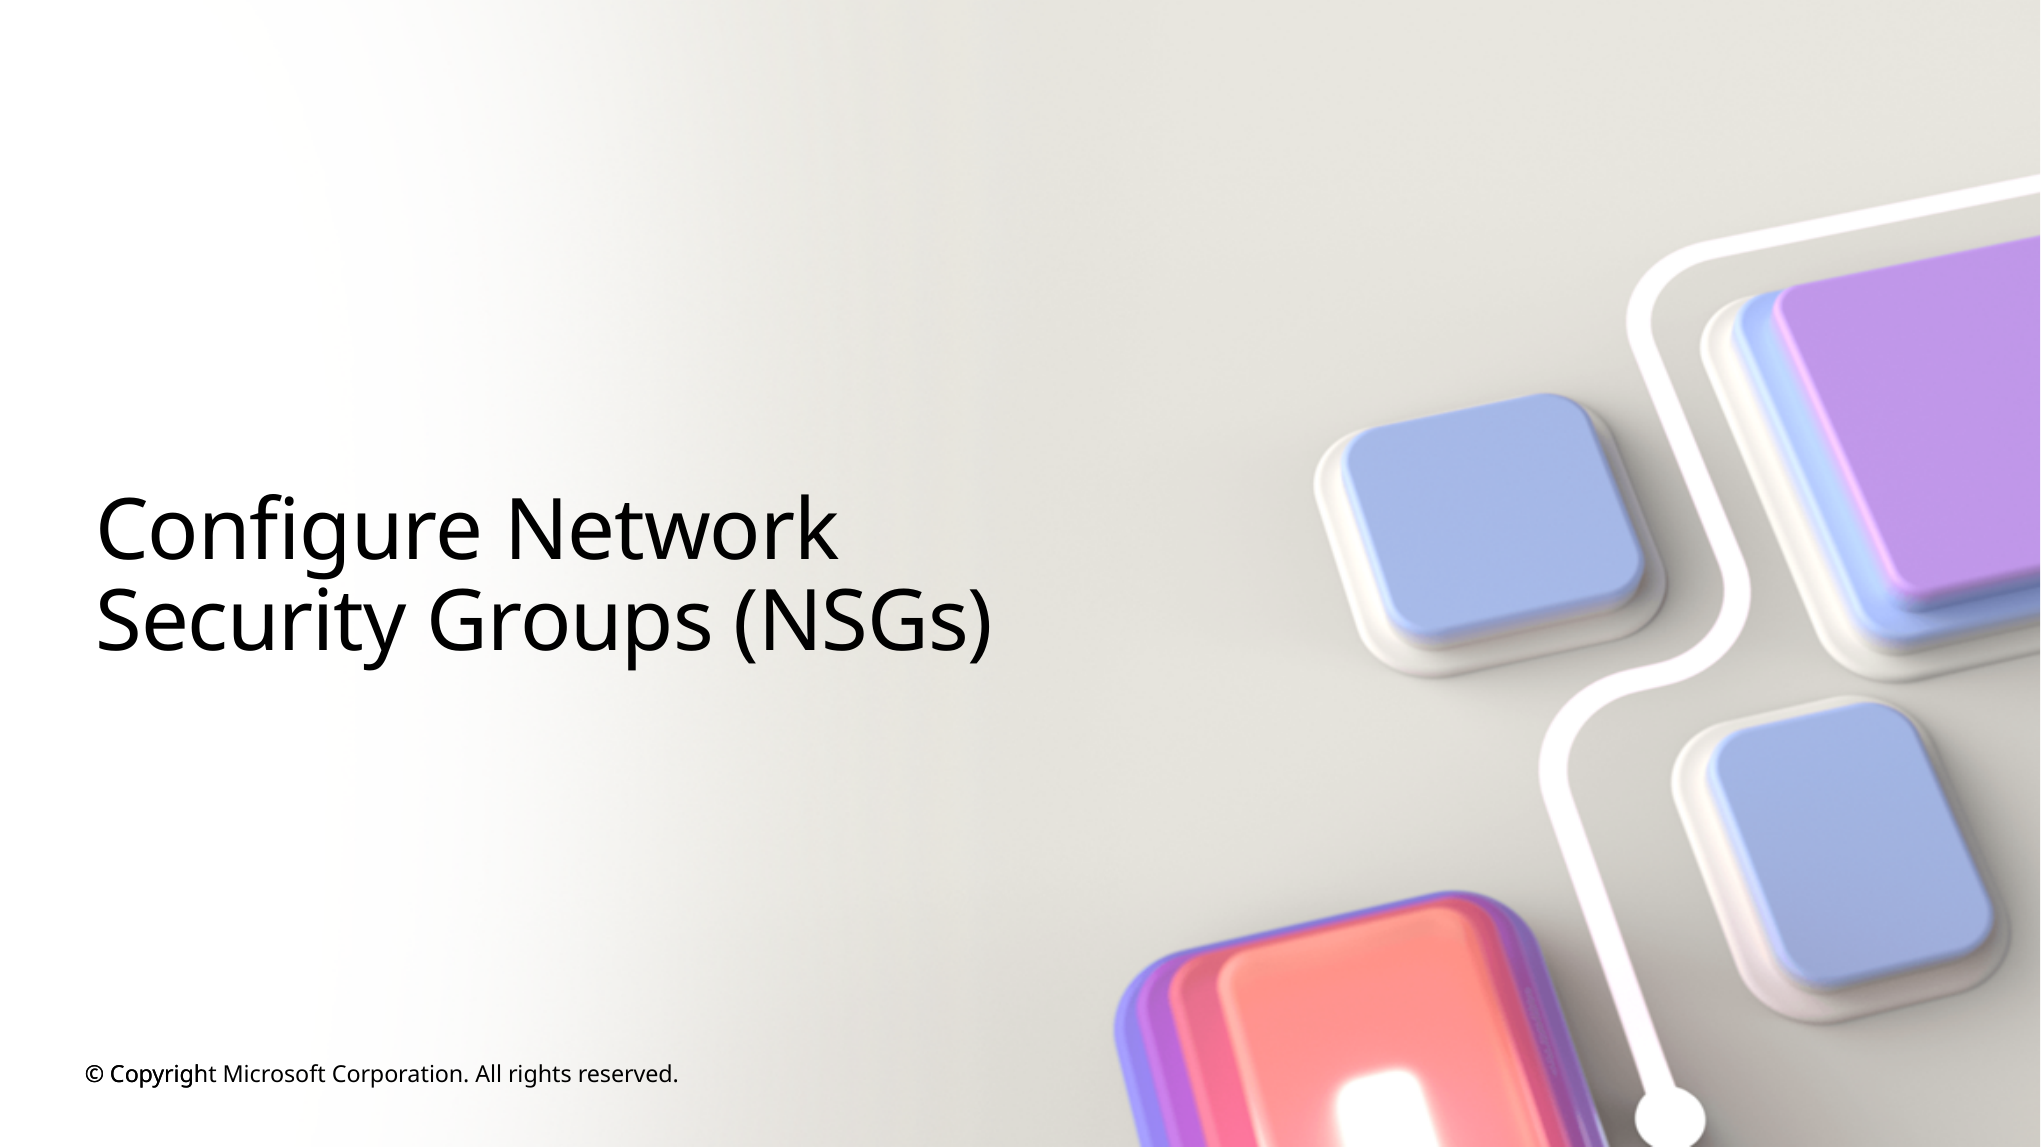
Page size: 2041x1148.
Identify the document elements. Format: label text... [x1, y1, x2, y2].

picture [202, 0, 2041, 1147]
title Configure Network Security Groups (NSGs) [95, 483, 1158, 670]
